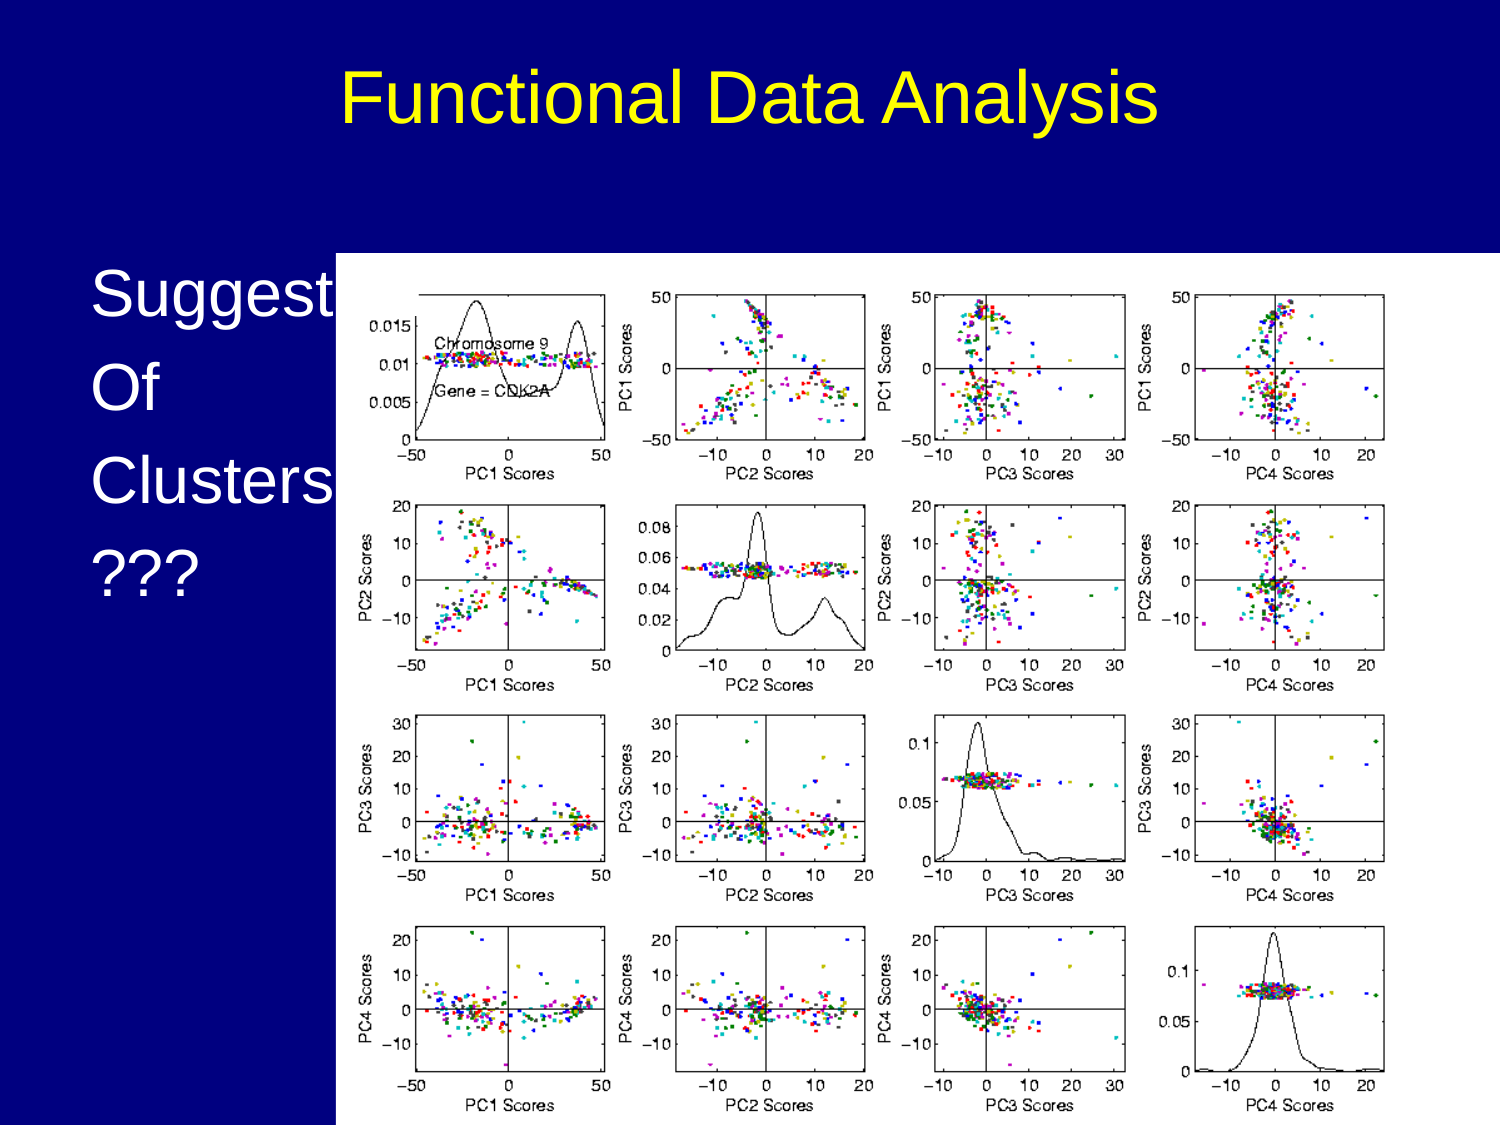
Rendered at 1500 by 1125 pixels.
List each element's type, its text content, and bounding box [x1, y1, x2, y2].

title Functional Data Analysis [112, 0, 1388, 188]
picture [335, 253, 1500, 1125]
list Suggestion Of Clusters ??? [75, 242, 1432, 1100]
